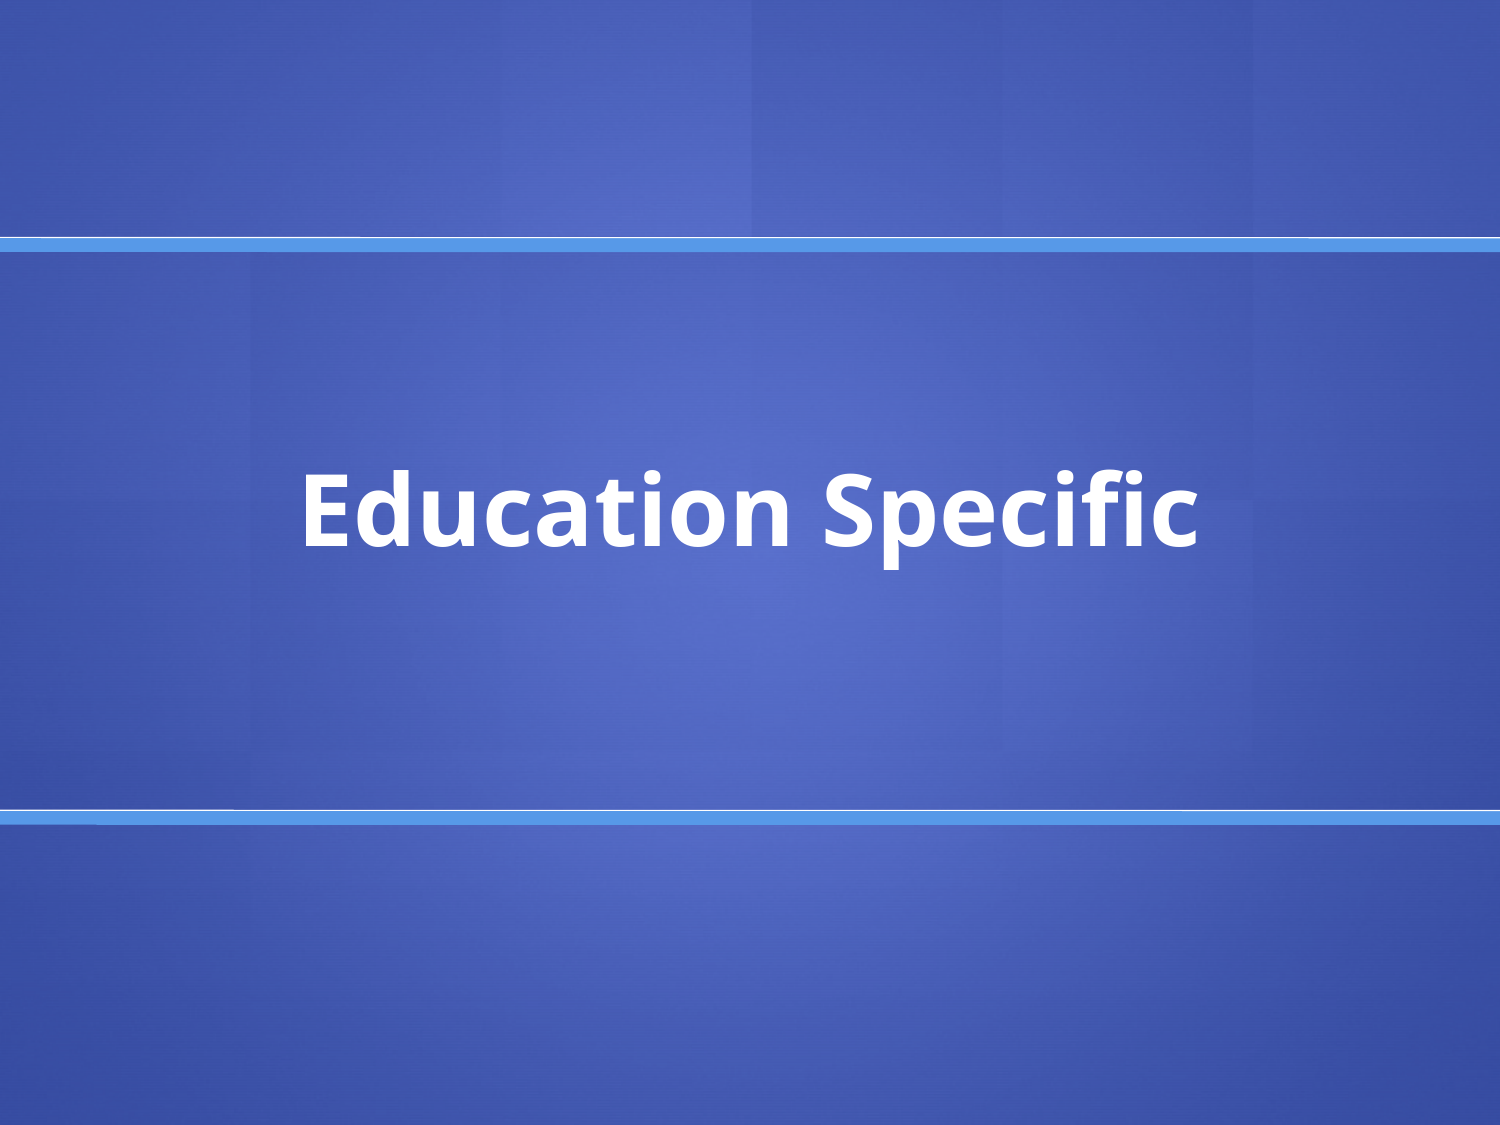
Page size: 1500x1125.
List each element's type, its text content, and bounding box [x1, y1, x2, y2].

title Education Specific [75, 350, 1425, 574]
